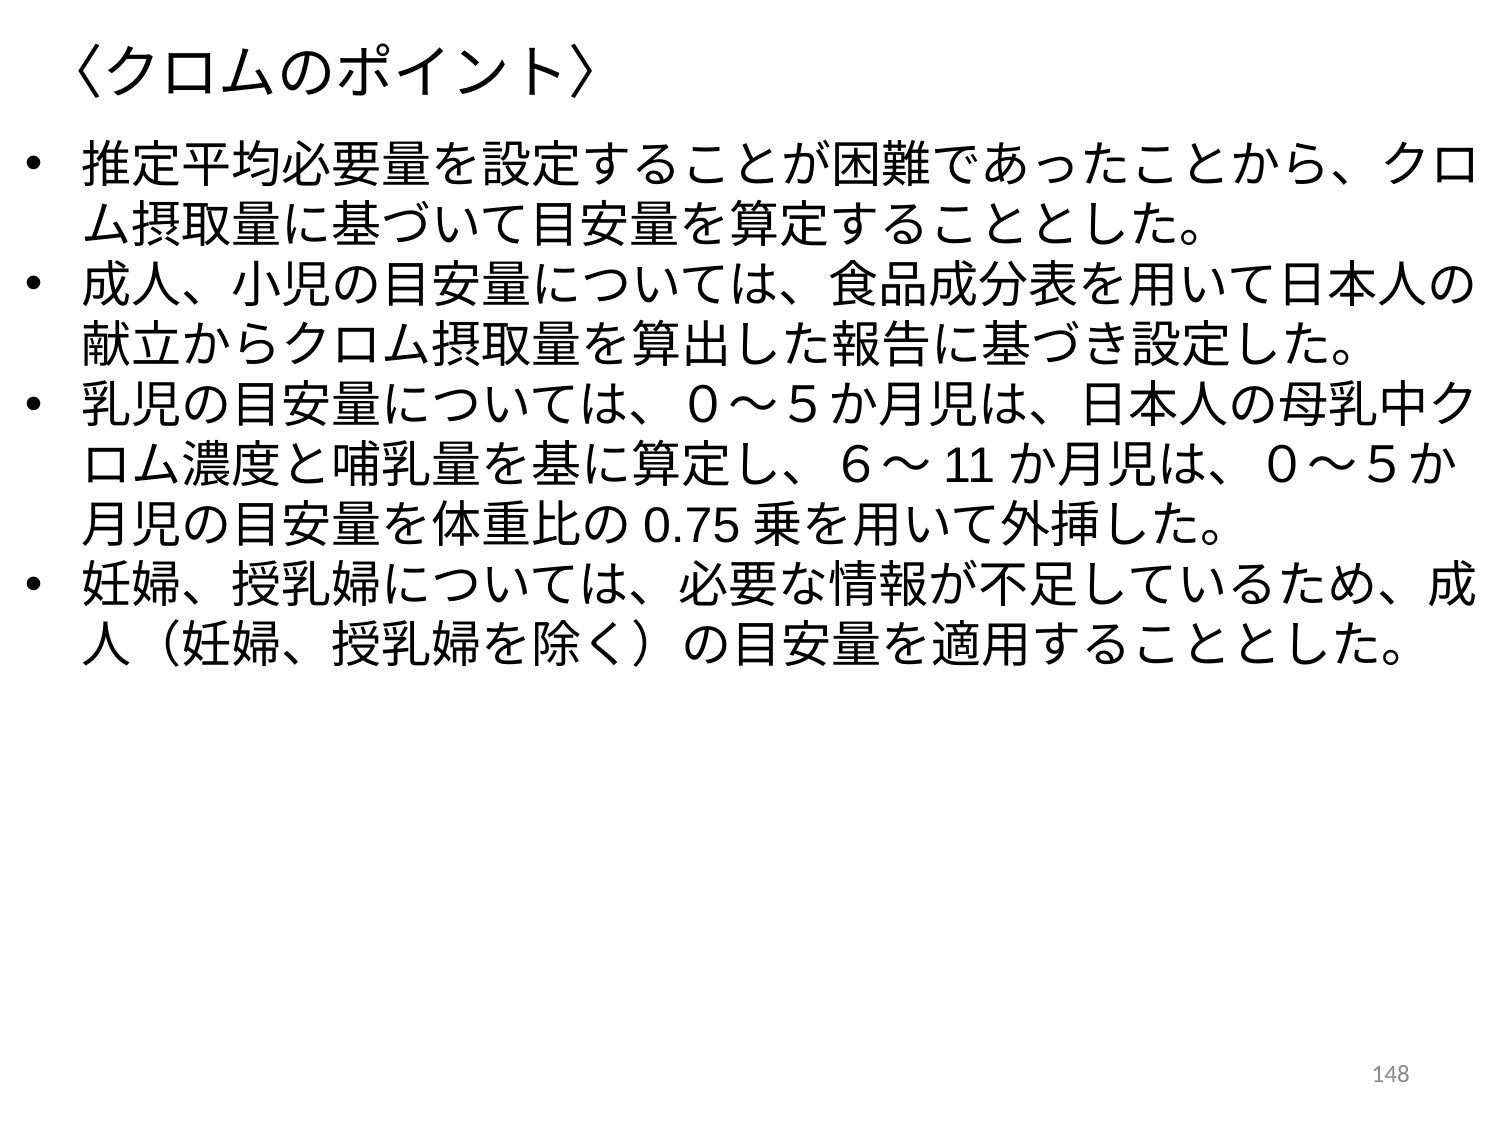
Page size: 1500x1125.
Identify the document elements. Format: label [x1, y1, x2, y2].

slide_number [1074, 1042, 1425, 1103]
text_box [10, 114, 1500, 681]
text_box [29, 28, 1433, 113]
